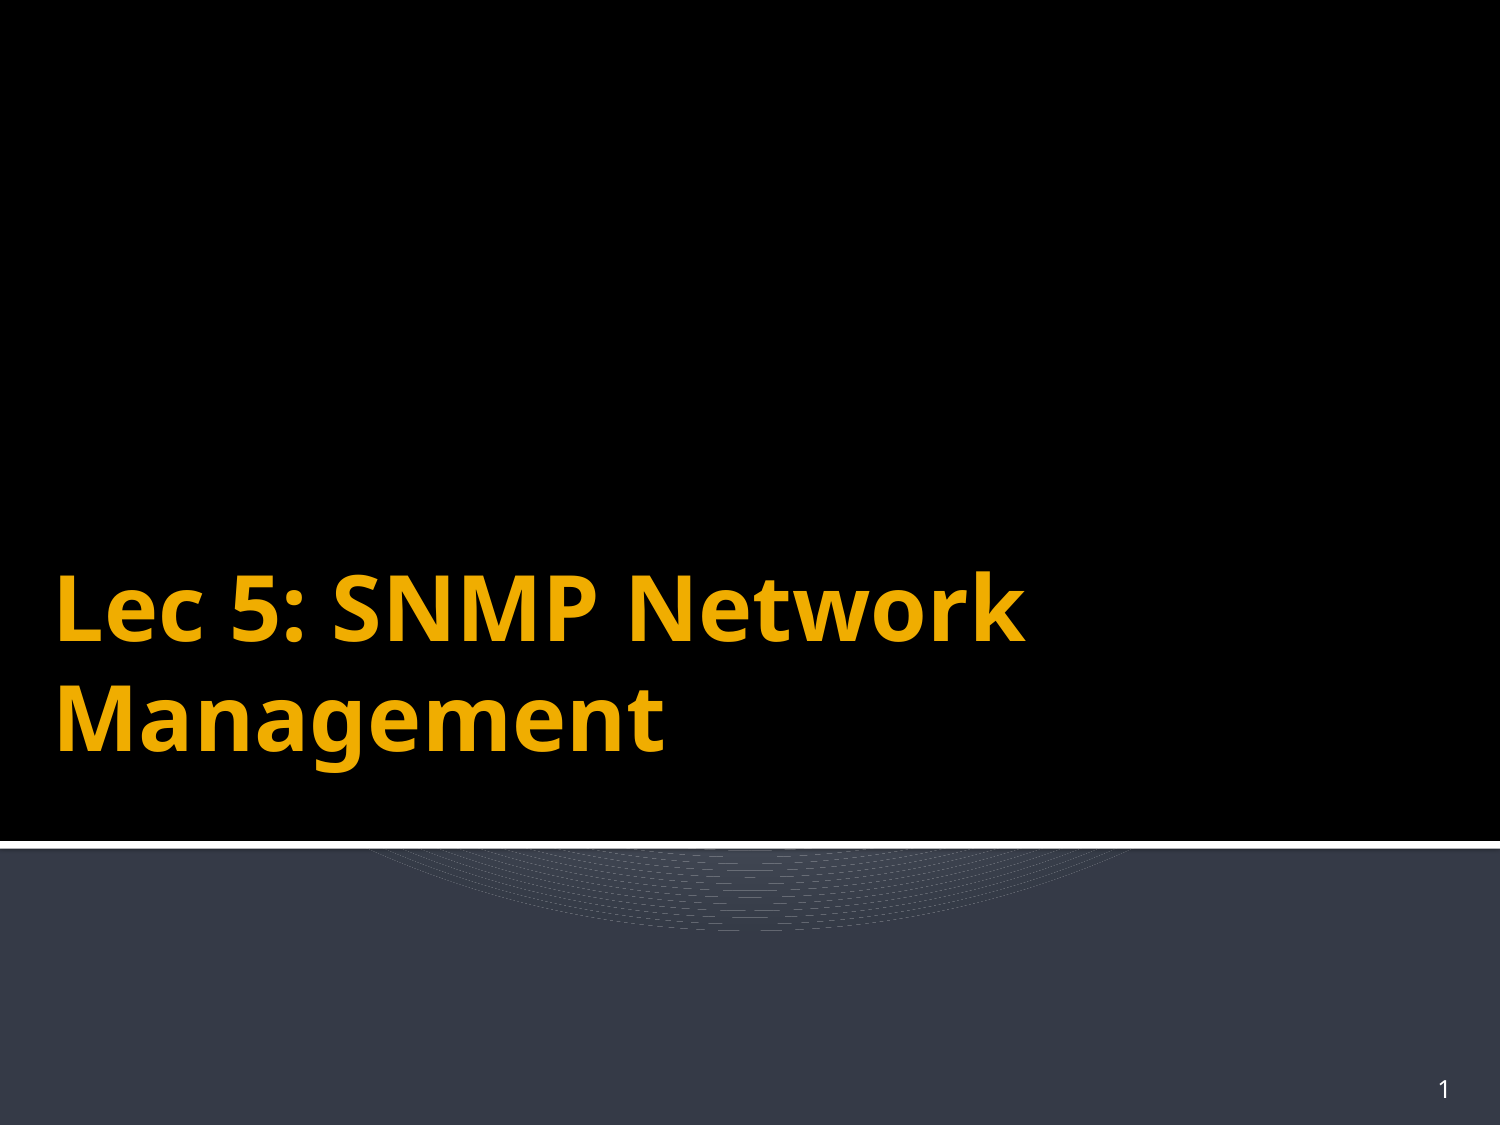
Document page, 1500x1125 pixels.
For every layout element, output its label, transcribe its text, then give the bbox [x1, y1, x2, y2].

slide_number 1 [1345, 1062, 1467, 1108]
title Lec 5: SNMP Network Management [37, 549, 1500, 825]
